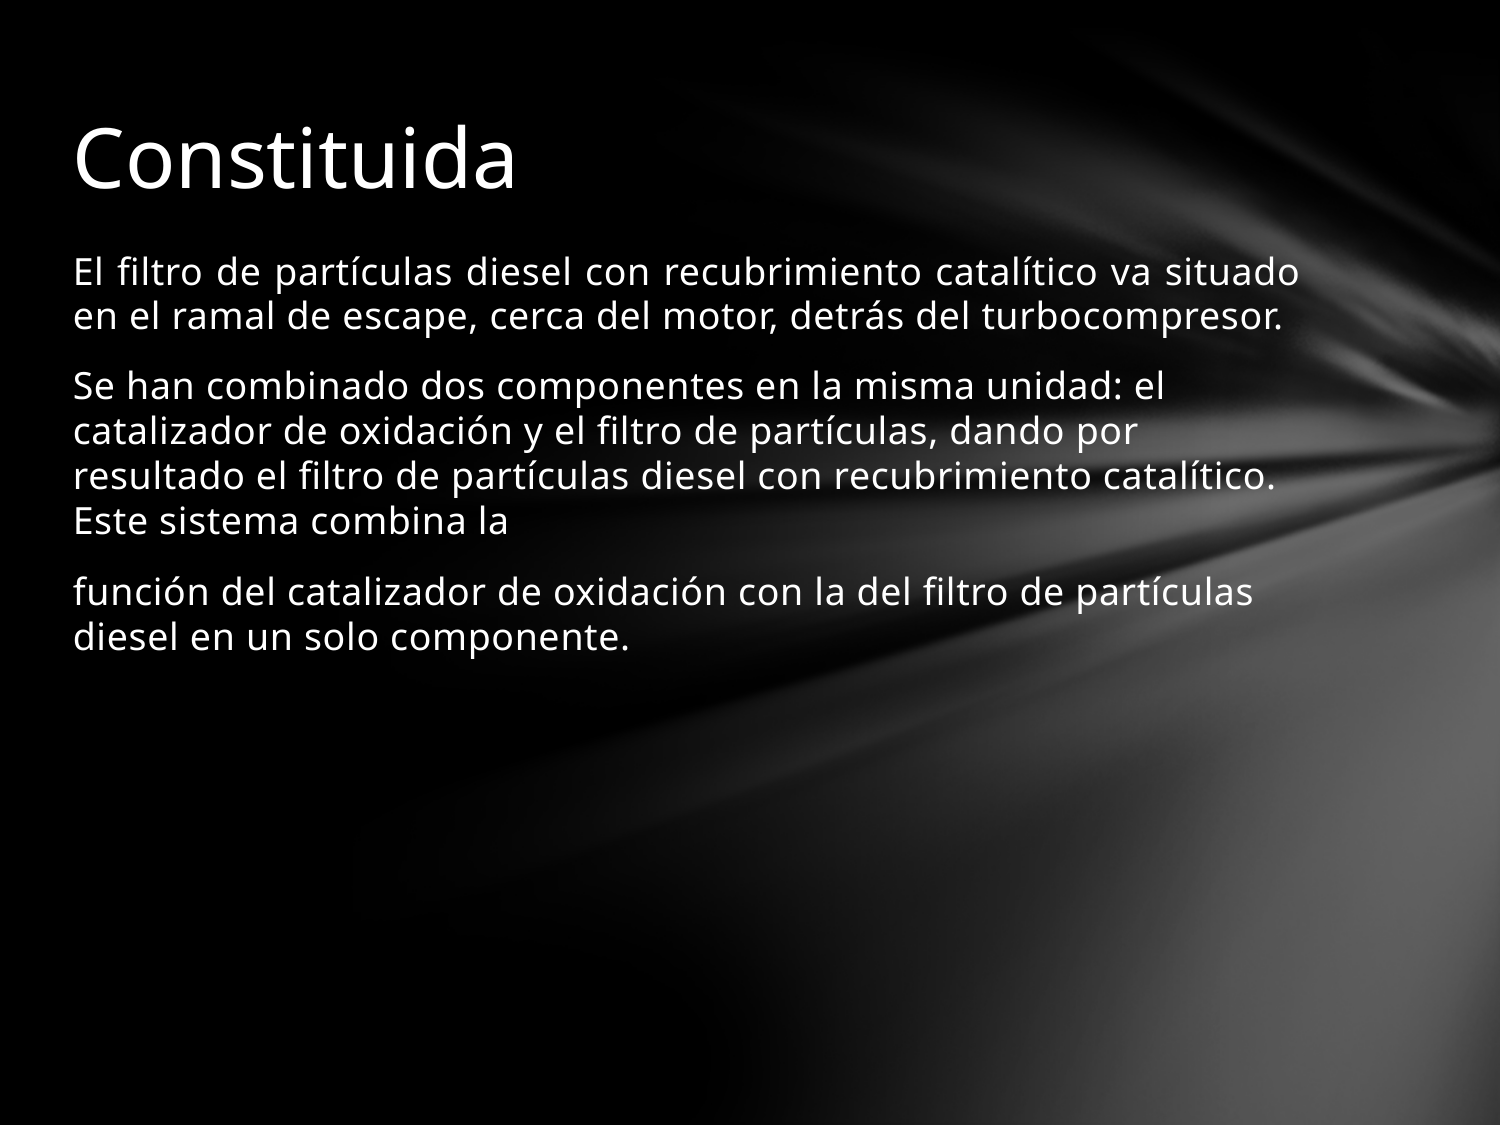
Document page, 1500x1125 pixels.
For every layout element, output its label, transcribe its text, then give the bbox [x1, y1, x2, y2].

title Constituida [57, 37, 1318, 213]
list El filtro de partículas diesel con recubrimiento catalítico va situado en el ramal de escape, cerca del motor, detrás del turbocompresor. Se han combinado dos componentes en la misma unidad: el catalizador de oxidación y el filtro de partículas, dando por resultado el filtro de partículas diesel con recubrimiento catalítico. Este sistema combina la función del catalizador de oxidación con la del filtro de partículas diesel en un solo componente. [57, 239, 1318, 1015]
